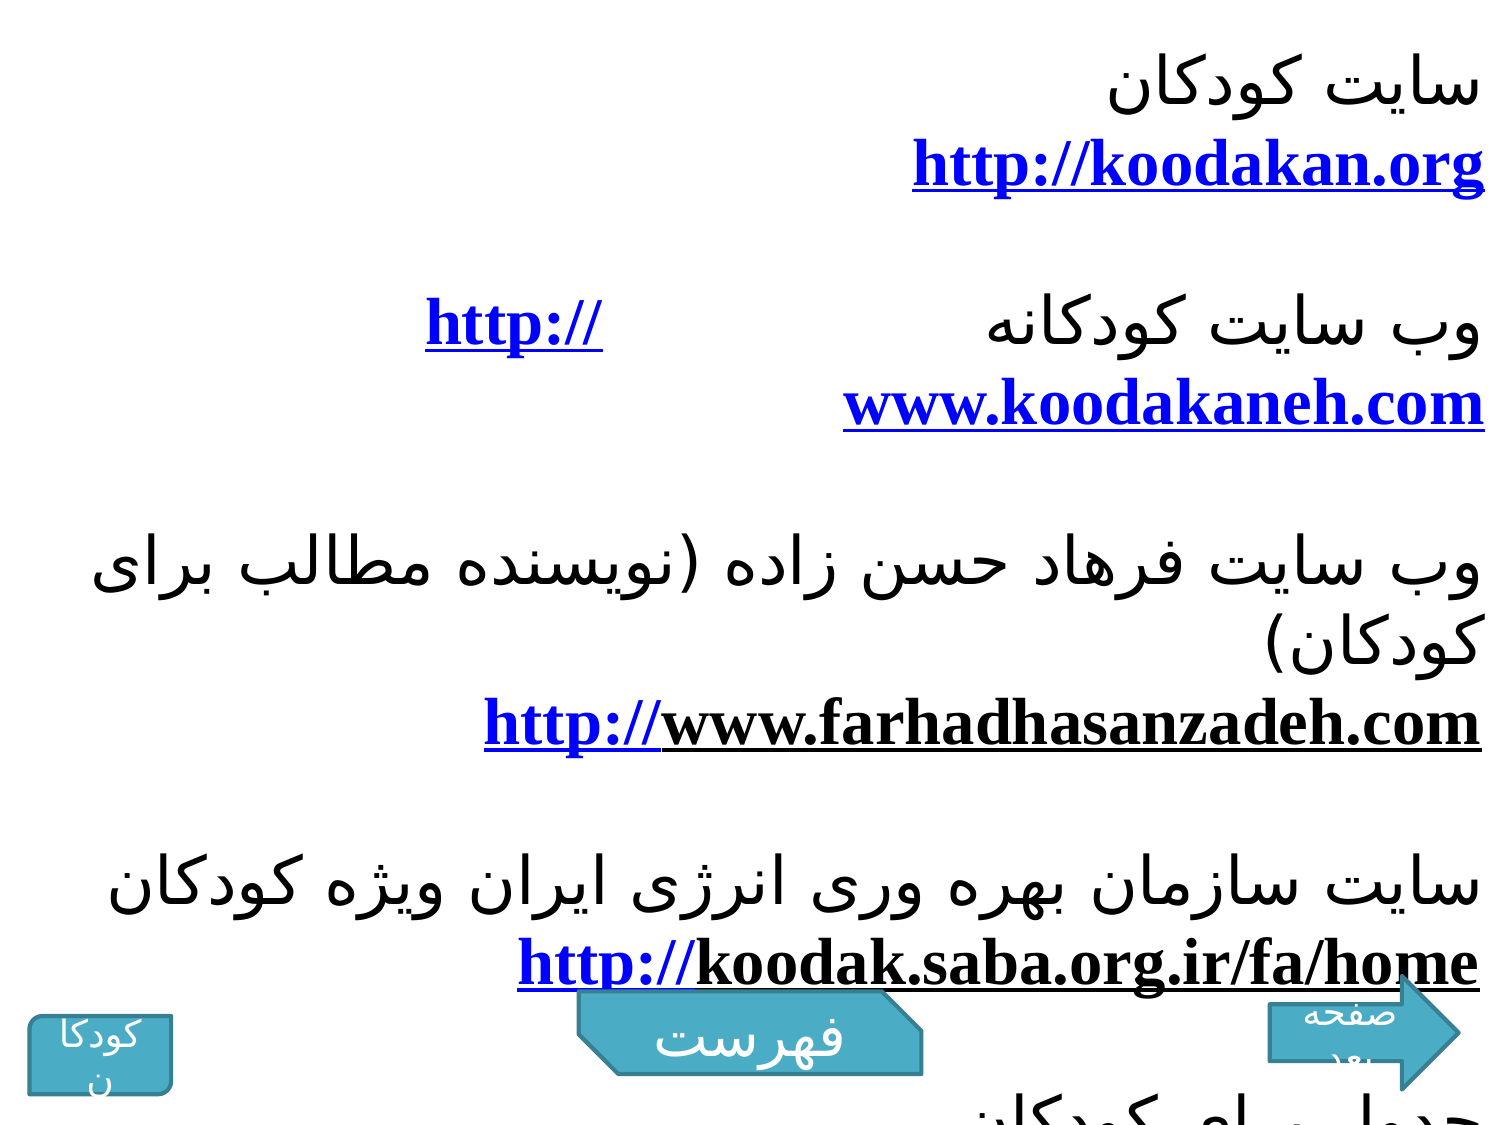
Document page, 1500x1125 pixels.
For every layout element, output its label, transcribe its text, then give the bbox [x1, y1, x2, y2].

text_box فهرست [576, 989, 924, 1077]
text_box کودکان [27, 1013, 174, 1097]
text_box سایت کودکان http://koodakan.org وب سایت کودکانه http://www.koodakaneh.com وب سایت فرهاد حسن زاده (نویسنده مطالب برای کودکان) http://www.farhadhasanzadeh.com سایت سازمان بهره وری انرژی ایران ویژه کودکان http://koodak.saba.org.ir/fa/home جدول برای کودکان http://jadval.net/?p=42 [0, 30, 1500, 1125]
text_box صفحه بعد [1267, 973, 1461, 1092]
